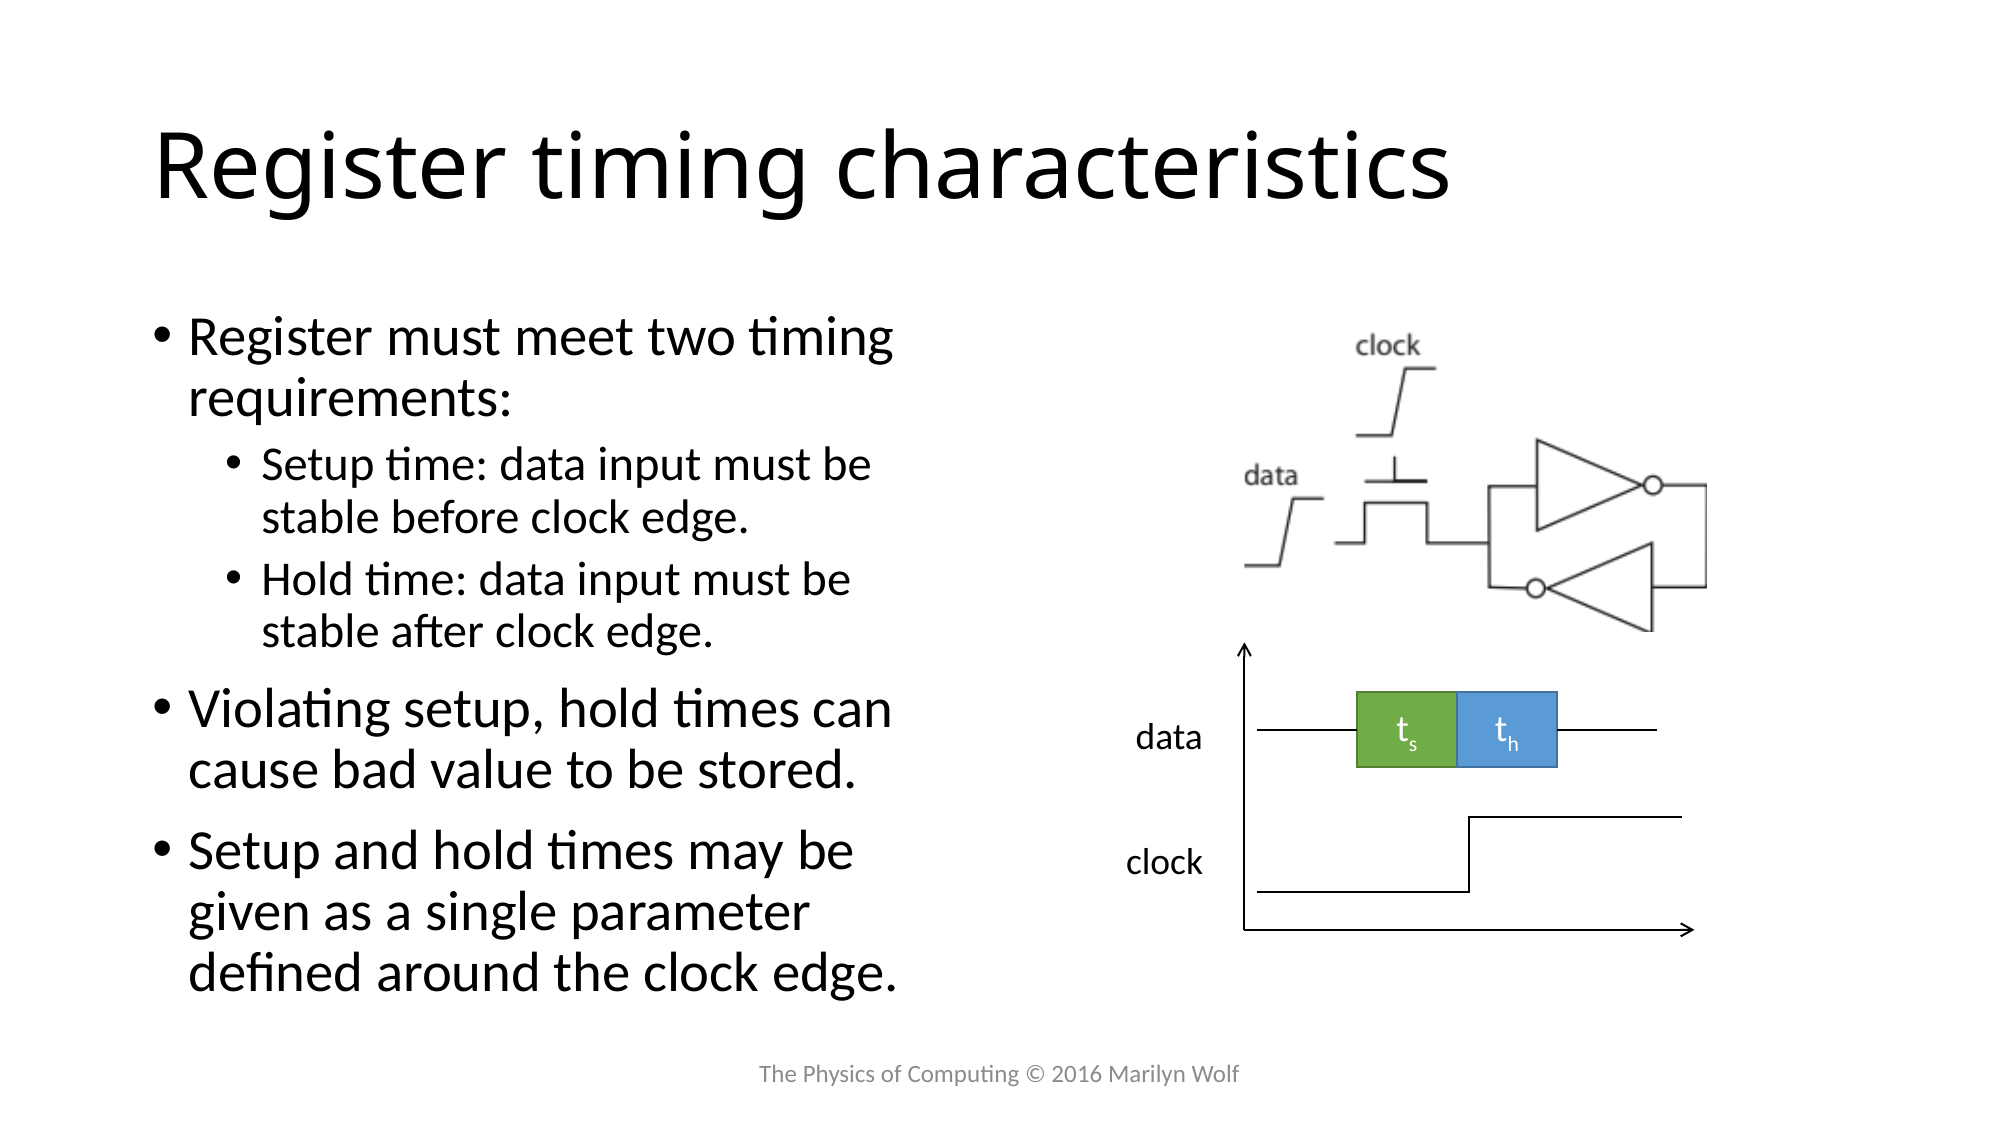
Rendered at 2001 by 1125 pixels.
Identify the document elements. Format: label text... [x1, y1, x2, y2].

text_box clock [1111, 829, 1218, 890]
picture [1244, 329, 1707, 632]
text_box th [1456, 691, 1558, 768]
title Register timing characteristics [137, 59, 1863, 278]
text_box data [1120, 704, 1218, 765]
footer The Physics of Computing © 2016 Marilyn Wolf [662, 1042, 1338, 1103]
text_box ts [1356, 691, 1456, 768]
list Register must meet two timing requirements: Setup time: data input must be stable before clock edge. Hold time: data input must be stable after clock edge. Violating setup, hold times can cause bad value to be stored. Setup and hold times may be given as a single parameter defined around the clock edge. [137, 299, 988, 1014]
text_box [1256, 817, 1682, 893]
